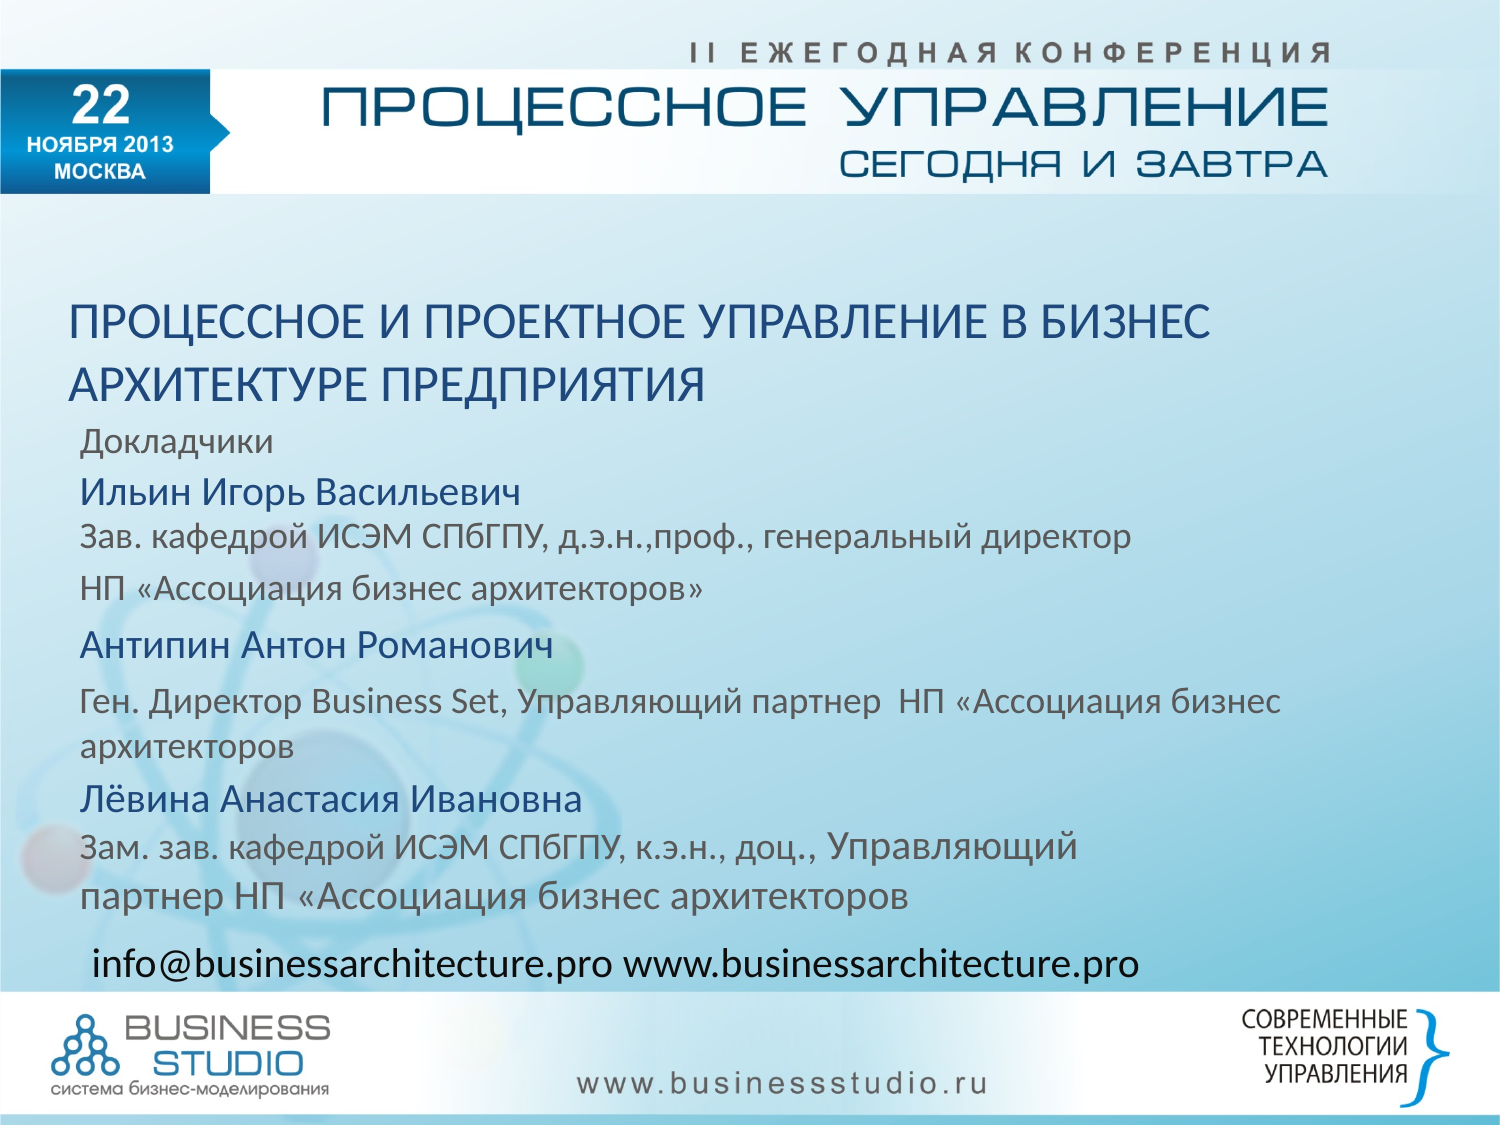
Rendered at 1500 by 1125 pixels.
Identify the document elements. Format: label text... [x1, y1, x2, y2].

text_box Зав. кафедрой ИСЭМ СПбГПУ, д.э.н.,проф., генеральный директор НП «Ассоциация бизнес архитекторов» [64, 503, 1400, 598]
text_box Зам. зав. кафедрой ИСЭМ СПбГПУ, к.э.н., доц., Управляющий партнер НП «Ассоциация бизнес архитекторов [64, 810, 1247, 882]
text_box Ильин Игорь Васильевич [64, 456, 1235, 521]
text_box info@businessarchitecture.pro www.businessarchitecture.pro [76, 928, 1400, 1012]
text_box Лёвина Анастасия Ивановна [64, 763, 833, 810]
text_box Антипин Антон Романович [64, 609, 845, 665]
text_box Докладчики [64, 408, 312, 456]
text_box Ген. Директор Business Set, Управляющий партнер НП «Ассоциация бизнес архитекторов [64, 668, 1412, 775]
text_box Процессное и проектное управление в бизнес архитектуре предприятия [53, 278, 1430, 421]
picture [0, 0, 1500, 1125]
